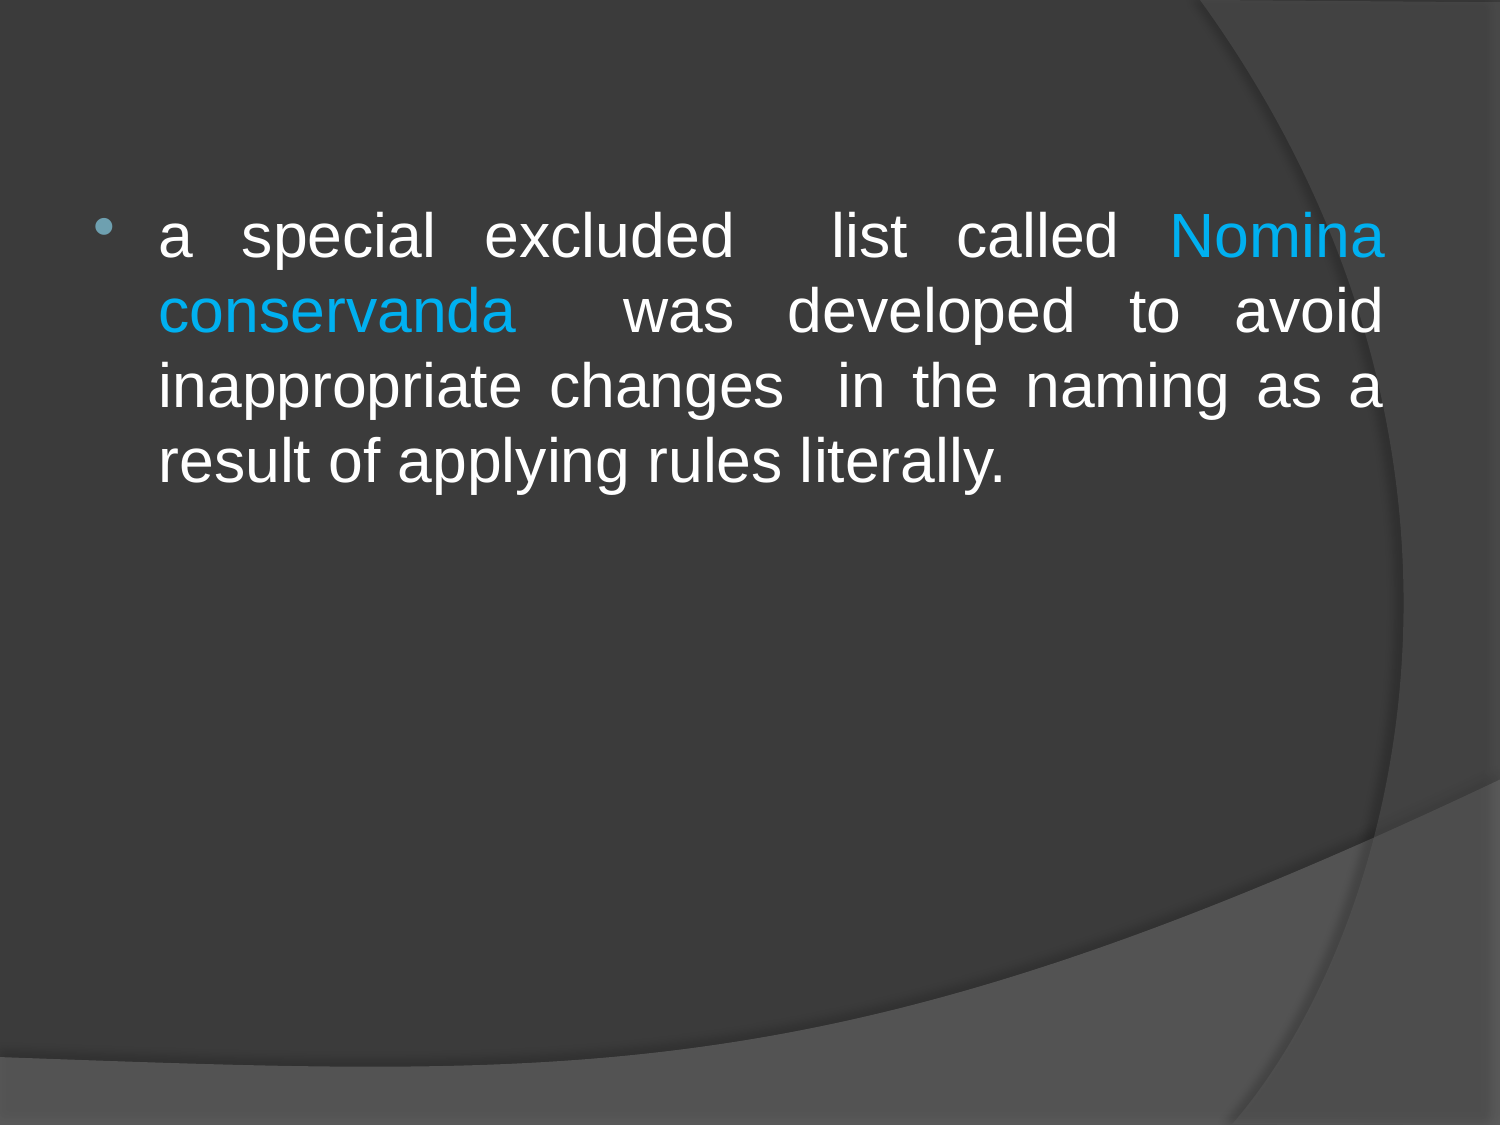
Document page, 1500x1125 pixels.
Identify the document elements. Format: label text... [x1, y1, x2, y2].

list a special excluded list called Nomina conservanda was developed to avoid inappropriate changes in the naming as a result of applying rules literally. [75, 187, 1400, 613]
